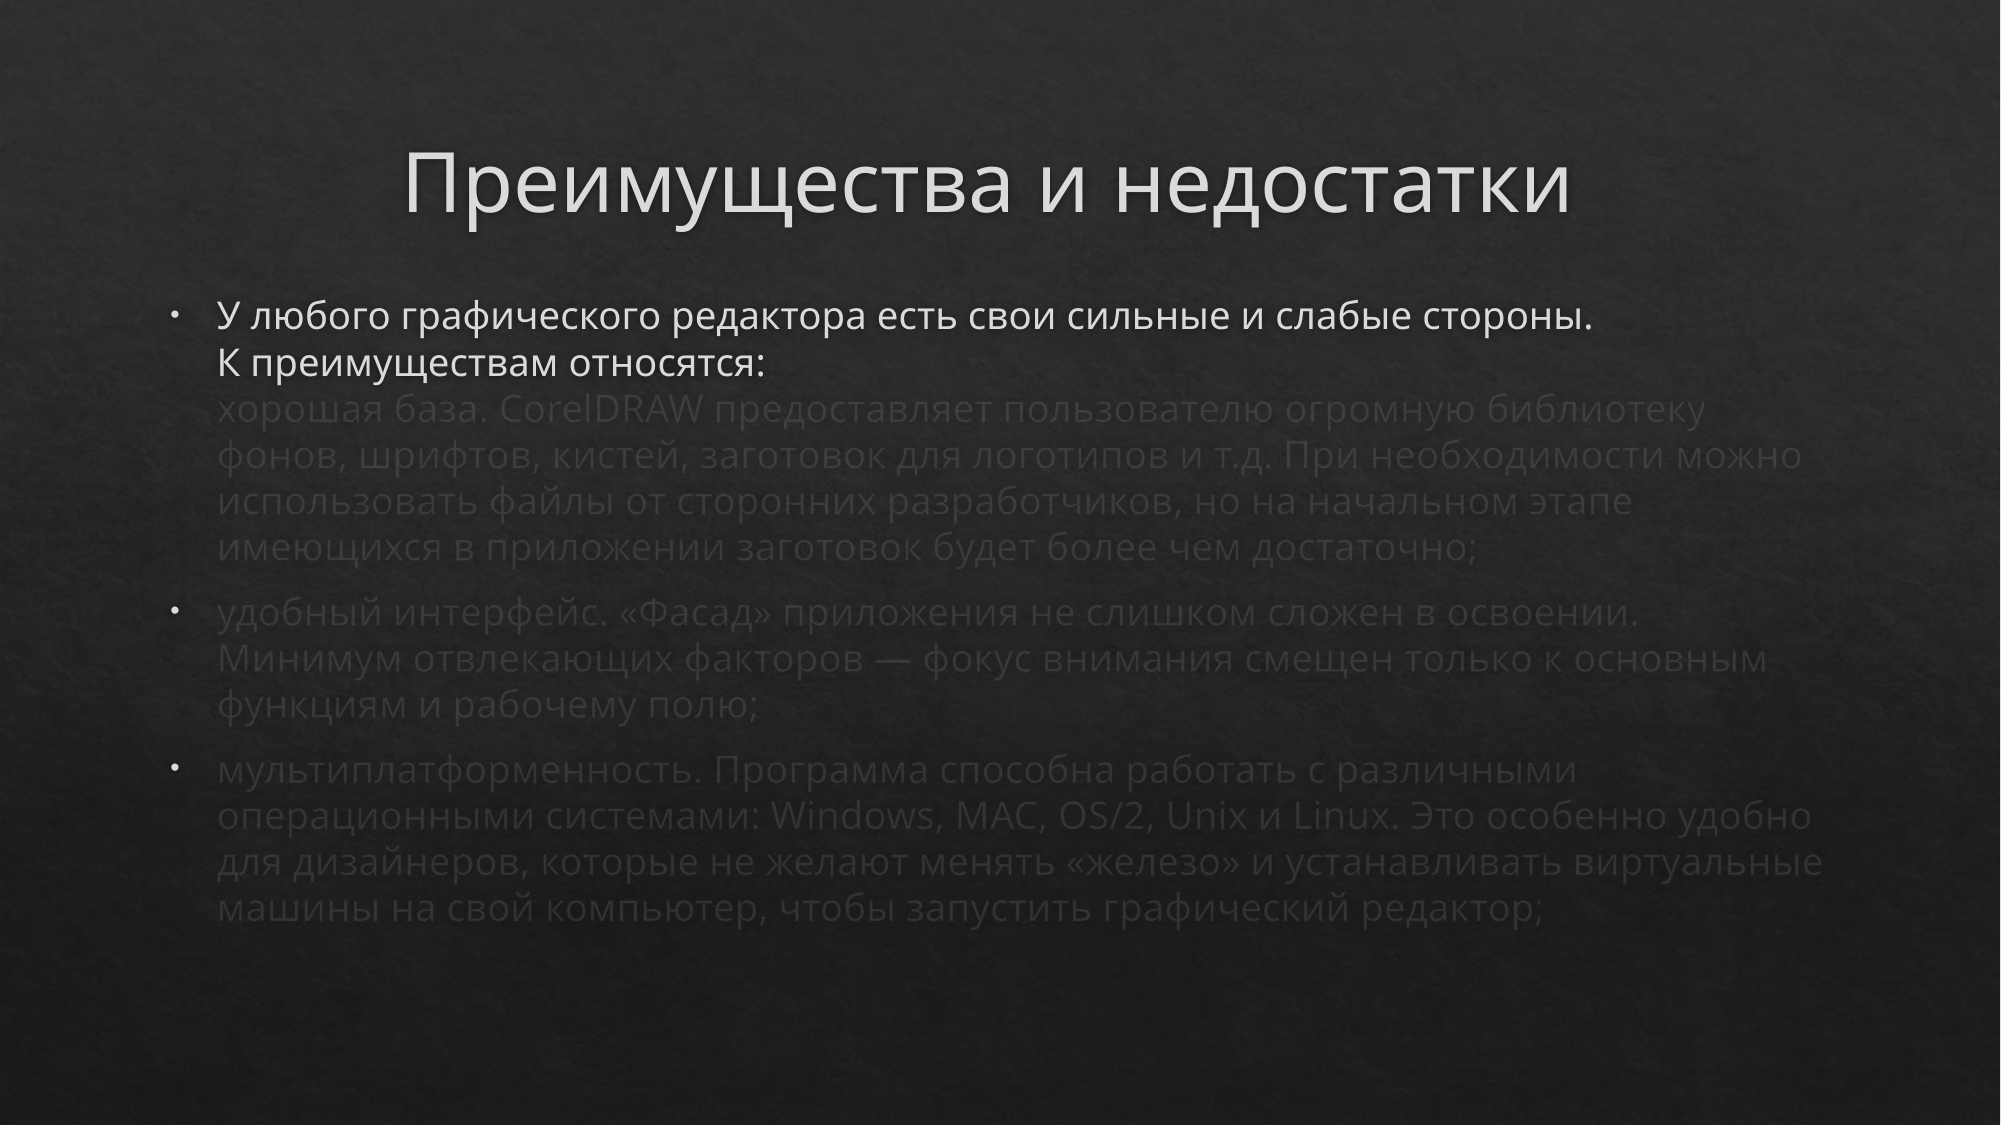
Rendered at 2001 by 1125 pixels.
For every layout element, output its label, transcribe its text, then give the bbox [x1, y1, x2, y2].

list У любого графического редактора есть свои сильные и слабые стороны. К преимуществам относятся: хорошая база. CorelDRAW предоставляет пользователю огромную библиотеку фонов, шрифтов, кистей, заготовок для логотипов и т.д. При необходимости можно использовать файлы от сторонних разработчиков, но на начальном этапе имеющихся в приложении заготовок будет более чем достаточно; удобный интерфейс. «Фасад» приложения не слишком сложен в освоении. Минимум отвлекающих факторов — фокус внимания смещен только к основным функциям и рабочему полю; мультиплатформенность. Программа способна работать с различными операционными системами: Windows, MAC, OS/2, Unix и Linux. Это особенно удобно для дизайнеров, которые не желают менять «железо» и устанавливать виртуальные машины на свой компьютер, чтобы запустить графический редактор; [149, 284, 1849, 950]
title Преимущества и недостатки [149, 99, 1849, 260]
